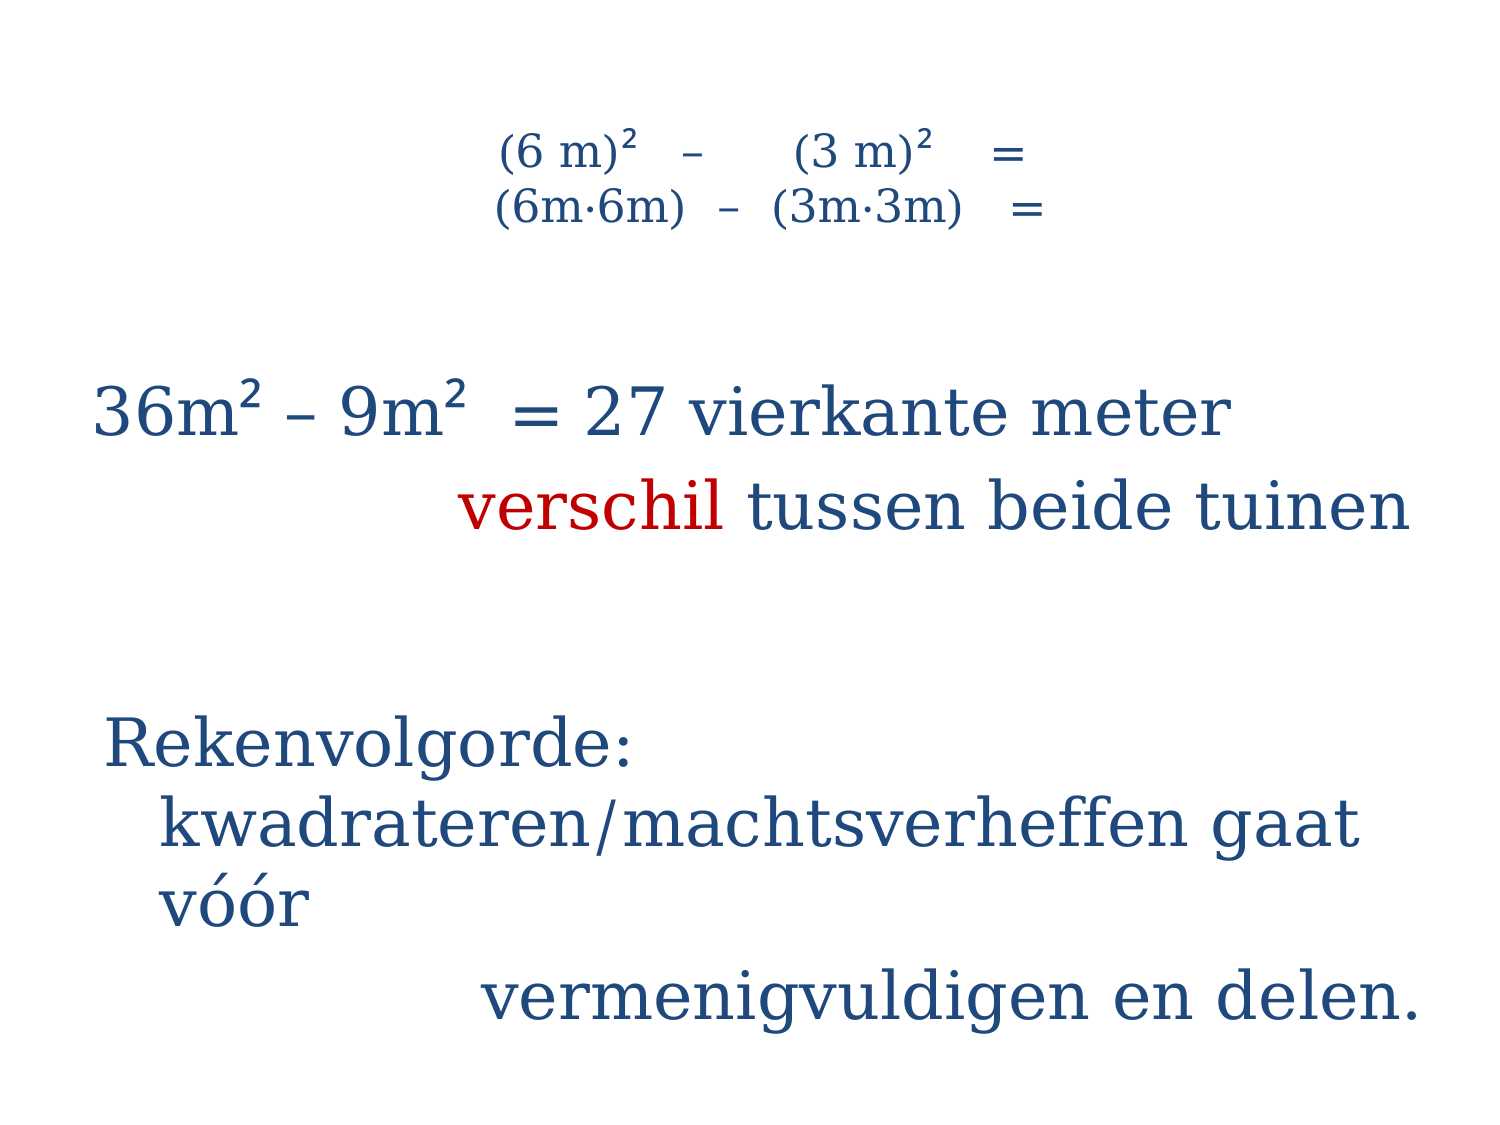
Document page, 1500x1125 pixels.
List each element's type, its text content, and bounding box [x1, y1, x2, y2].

title (6 m)² – (3 m)² = (6m·6m) – (3m·3m) = [64, 113, 1415, 302]
text_box Rekenvolgorde: kwadrateren/machtsverheffen gaat vóór vermenigvuldigen en delen. [88, 692, 1439, 910]
list 36m² – 9m² = 27 vierkante meter verschil tussen beide tuinen [76, 361, 1427, 579]
